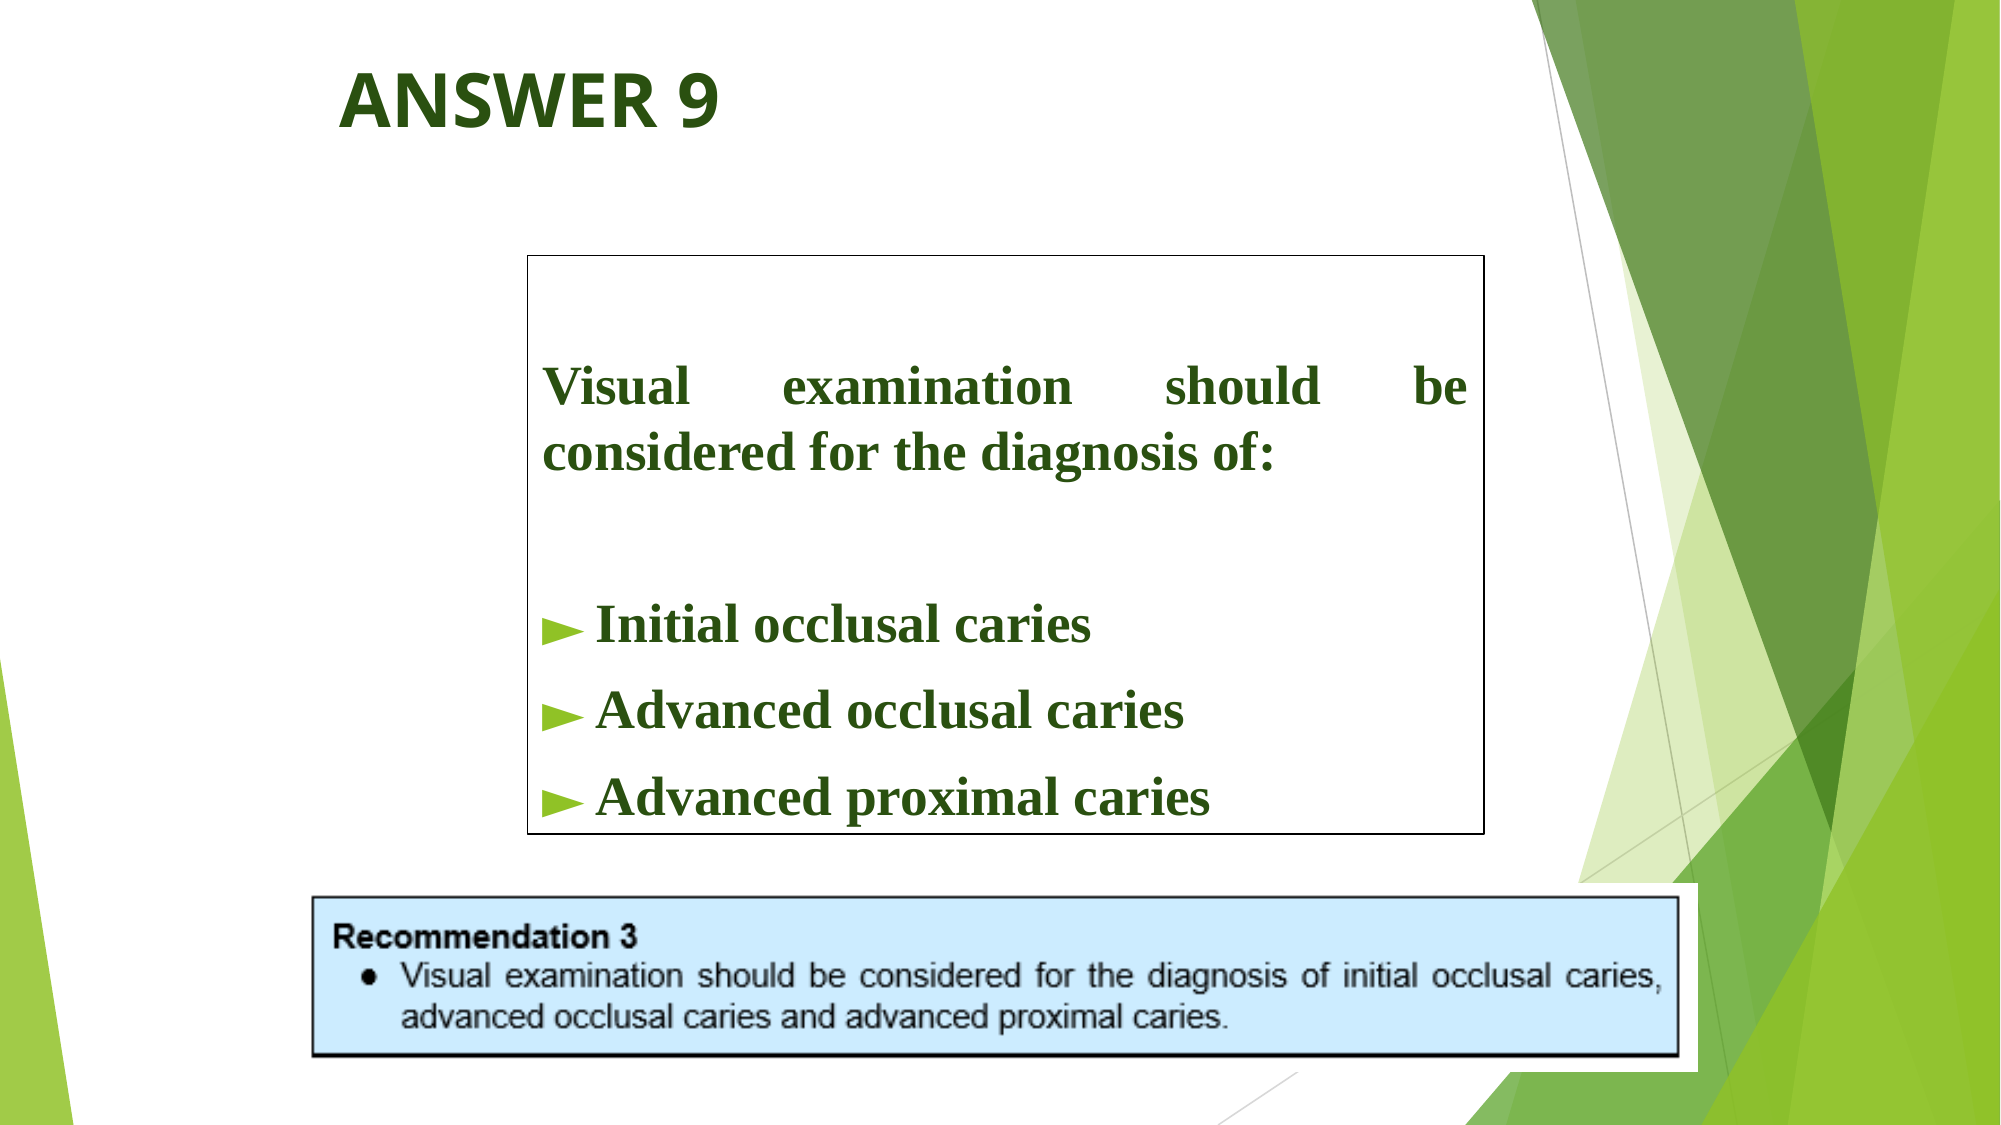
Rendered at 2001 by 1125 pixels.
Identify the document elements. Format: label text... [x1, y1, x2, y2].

title ANSWER 9 [324, 45, 1675, 185]
list Visual examination should be considered for the diagnosis of: Initial occlusal caries Advanced occlusal caries Advanced proximal caries [527, 255, 1485, 835]
picture [301, 883, 1699, 1072]
